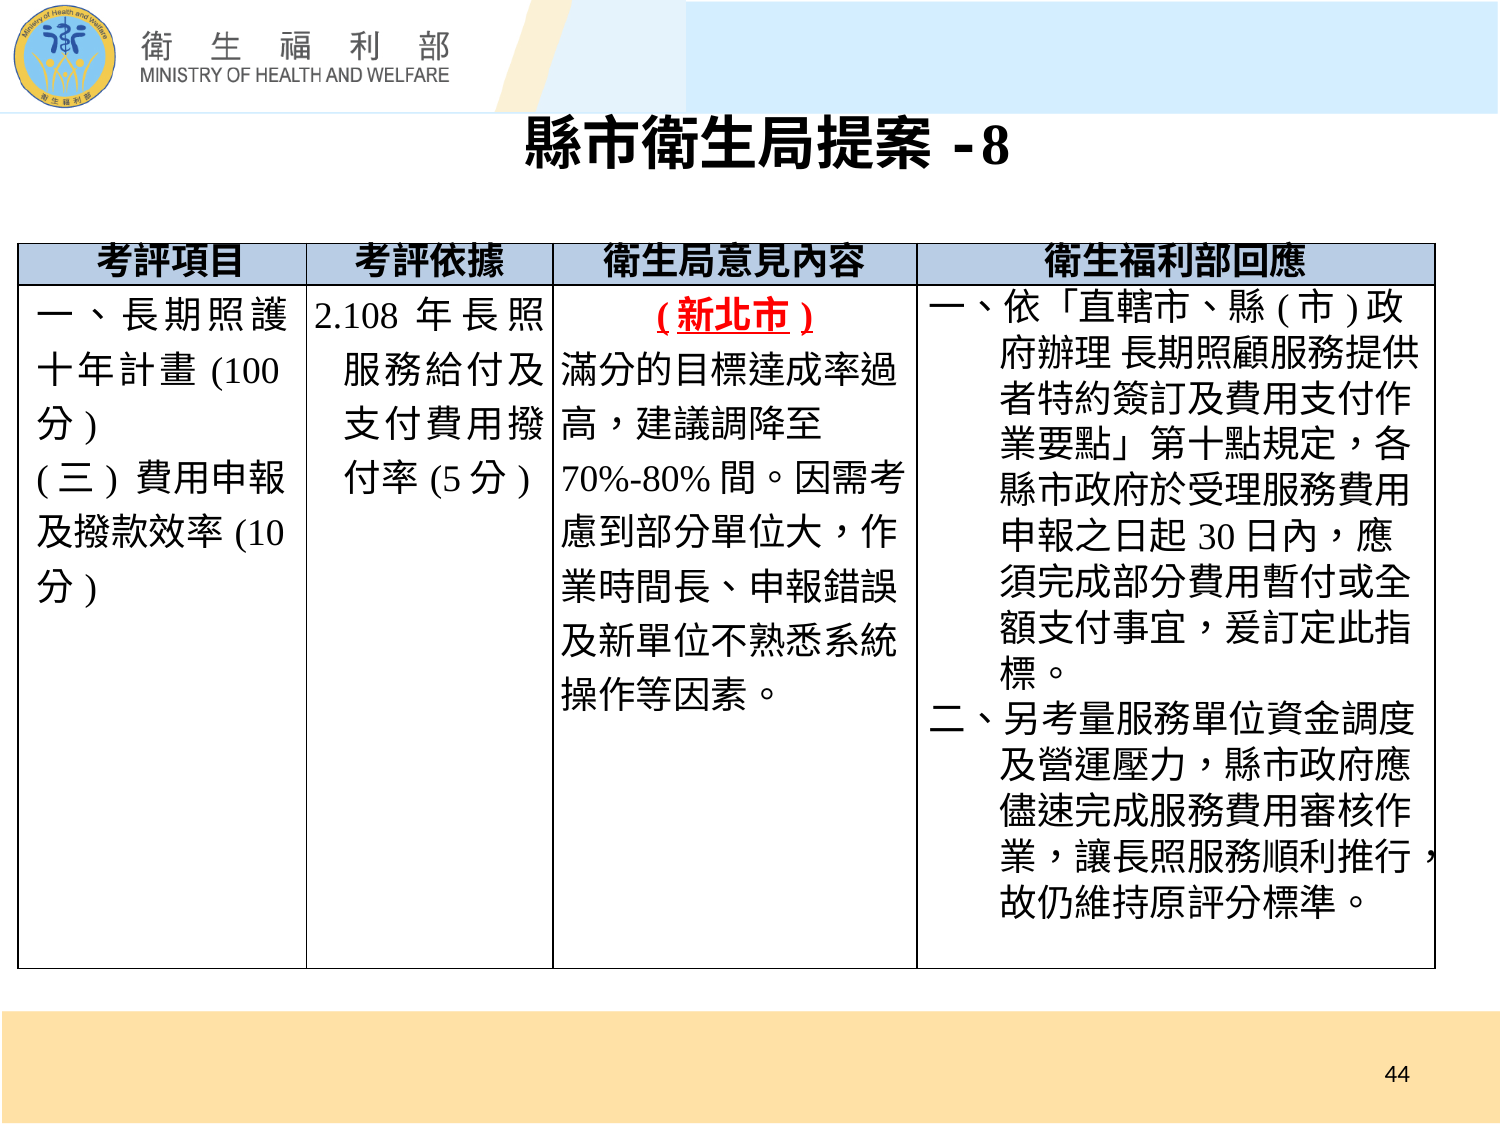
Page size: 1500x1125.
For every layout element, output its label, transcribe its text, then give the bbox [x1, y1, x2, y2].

table_cell 2.108年長照服務給付及支付費用撥付率(5分) [307, 286, 552, 968]
table_cell 一、依「直轄市、縣(市)政府辦理 長期照顧服務提供者特約簽訂及費用支付作業要點」第十點規定，各縣市政府於受理服務費用申報之日起30日內，應須完成部分費用暫付或全額支付事宜，爰訂定此指標。 二、另考量服務單位資金調度及營運壓力，縣市政府應儘速完成服務費用審核作業，讓長照服務順利推行，故仍維持原評分標準。 [918, 286, 1434, 968]
text_box 縣市衛生局提案-8 [490, 98, 1046, 184]
slide_number 44 [1074, 1042, 1425, 1103]
table_header ­­ 考評項目 [19, 244, 306, 284]
table_header 考評依據 [307, 244, 552, 284]
table_cell (新北市) 滿分的目標達成率過高，建議調降至70%-80%間。因需考慮到部分單位大，作業時間長、申報錯誤及新單位不熟悉系統操作等因素。 [554, 286, 916, 968]
table_cell 一、長期照護十年計畫(100分) (三) 費用申報及撥款效率(10分) [19, 286, 306, 968]
table_header 衛生福利部回應 [918, 244, 1434, 284]
table_header 衛生局意見內容 [554, 244, 916, 284]
picture [0, 0, 686, 112]
